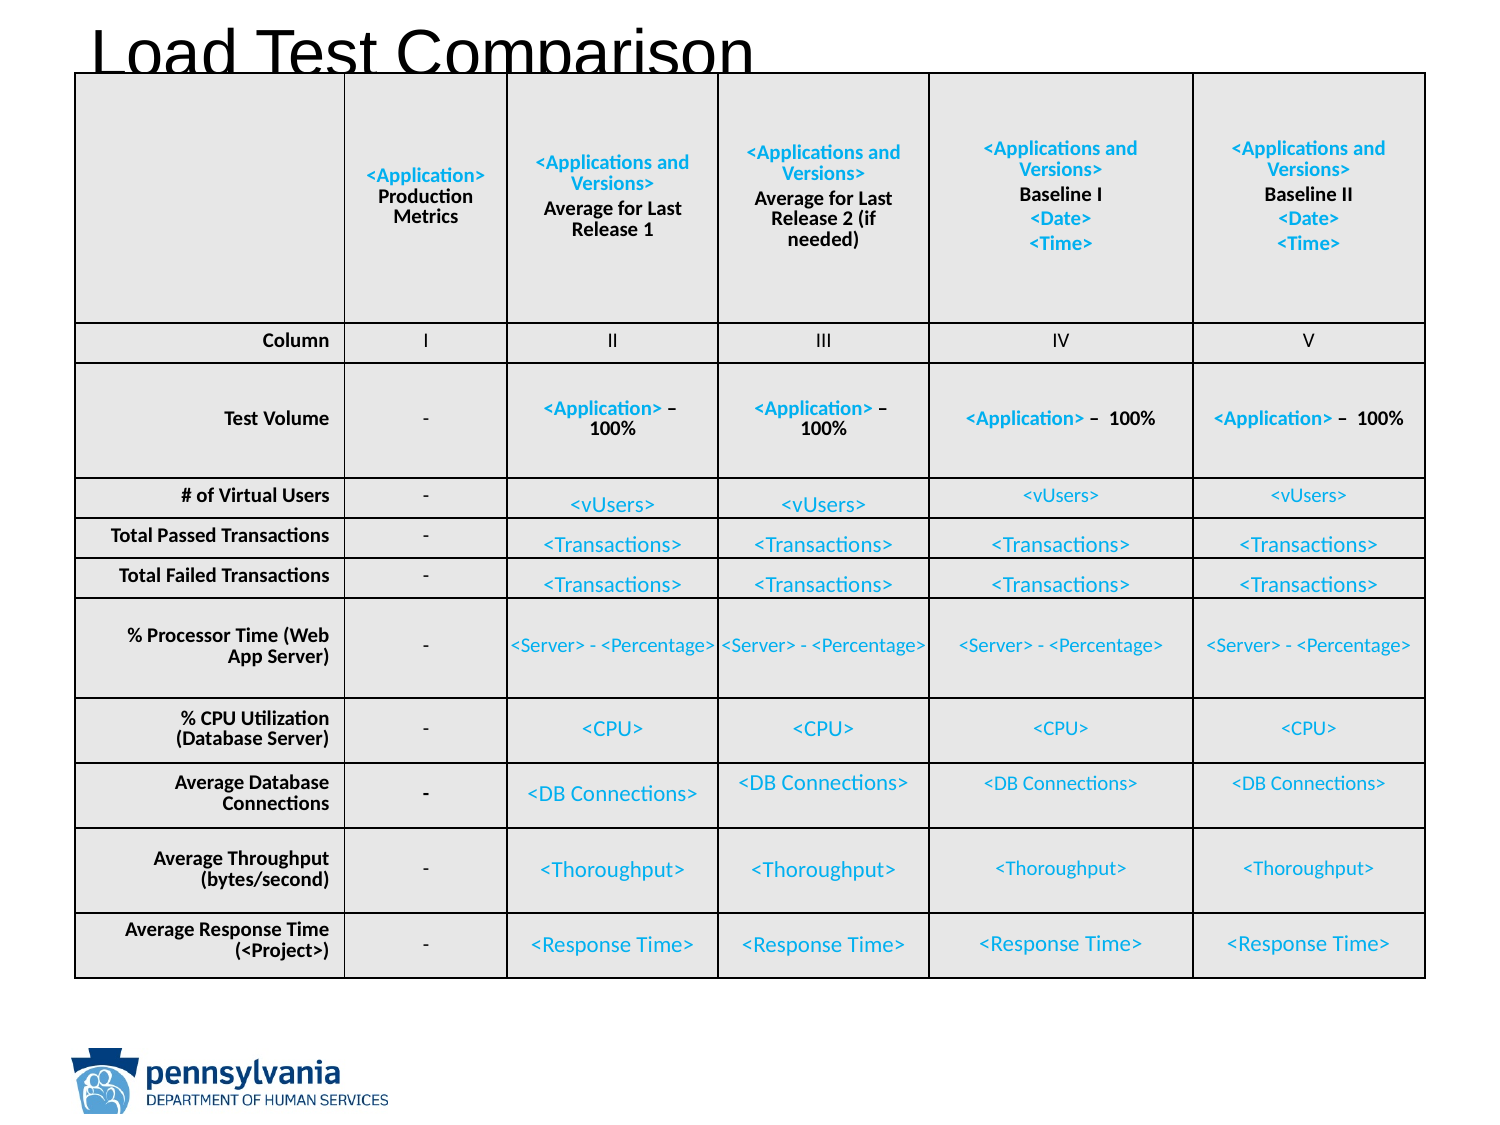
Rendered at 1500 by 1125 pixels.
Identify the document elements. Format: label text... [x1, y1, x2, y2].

table_cell <DB Connections> [930, 764, 1192, 827]
table_cell - [345, 599, 506, 697]
table_cell <Thoroughput> [930, 829, 1192, 912]
table_header <Applications and Versions> Baseline I <Date> <Time> [930, 74, 1192, 322]
table_cell Column [76, 324, 344, 362]
table_cell - [345, 829, 506, 912]
table_cell <Thoroughput> [508, 829, 717, 912]
table_cell <Application> – 100% [930, 364, 1192, 477]
table_cell Average Response Time (<Project>) [76, 914, 344, 977]
table_cell - [345, 699, 506, 762]
table_cell <Server> - <Percentage> [508, 599, 717, 697]
title Load Test Comparison [75, 24, 1425, 72]
picture [71, 1048, 388, 1114]
table_cell <Server> - <Percentage> [719, 599, 928, 697]
table_header <Application> Production Metrics [345, 74, 506, 322]
table_cell <vUsers> [508, 479, 717, 517]
table_cell <Application> – 100% [719, 364, 928, 477]
table_cell <Transactions> [719, 519, 928, 557]
table_cell <Transactions> [1194, 519, 1424, 557]
table_cell III [719, 324, 928, 362]
table_cell Total Failed Transactions [76, 559, 344, 597]
table_cell - [345, 364, 506, 477]
table_header <Applications and Versions> Average for Last Release 2 (if needed) [719, 74, 928, 322]
table_cell <CPU> [719, 699, 928, 762]
table_cell <Application> – 100% [508, 364, 717, 477]
table_cell <Server> - <Percentage> [930, 599, 1192, 697]
table_cell <Application> – 100% [1194, 364, 1424, 477]
table_cell - [345, 764, 506, 827]
table_cell <Server> - <Percentage> [1194, 599, 1424, 697]
table_cell % Processor Time (Web App Server) [76, 599, 344, 697]
table_cell <DB Connections> [508, 764, 717, 827]
table_cell <Response Time> [1194, 914, 1424, 977]
table_cell Test Volume [76, 364, 344, 477]
table_cell Average Throughput (bytes/second) [76, 829, 344, 912]
table_cell <Transactions> [930, 559, 1192, 597]
table_header <Applications and Versions> Baseline II <Date> <Time> [1194, 74, 1424, 322]
table_cell <Transactions> [508, 519, 717, 557]
table_cell <Thoroughput> [1194, 829, 1424, 912]
table_cell Average Database Connections [76, 764, 344, 827]
table_cell <vUsers> [1194, 479, 1424, 517]
table_cell <Transactions> [1194, 559, 1424, 597]
table_cell - [345, 559, 506, 597]
table_cell <Transactions> [508, 559, 717, 597]
table_cell - [345, 479, 506, 517]
table_cell <vUsers> [719, 479, 928, 517]
table_cell - [345, 519, 506, 557]
table_cell <DB Connections> [719, 764, 928, 827]
table_cell <CPU> [1194, 699, 1424, 762]
table_cell % CPU Utilization (Database Server) [76, 699, 344, 762]
table_cell - [345, 914, 506, 977]
table_cell II [508, 324, 717, 362]
table_cell # of Virtual Users [76, 479, 344, 517]
table_cell <Thoroughput> [719, 829, 928, 912]
table_cell <DB Connections> [1194, 764, 1424, 827]
table_cell Total Passed Transactions [76, 519, 344, 557]
table_cell V [1194, 324, 1424, 362]
table_header <Applications and Versions> Average for Last Release 1 [508, 74, 717, 322]
table_cell <Transactions> [930, 519, 1192, 557]
table_cell <Transactions> [719, 559, 928, 597]
table_header [76, 74, 344, 322]
table_cell <Response Time> [930, 914, 1192, 977]
table_cell <CPU> [930, 699, 1192, 762]
table_cell <CPU> [508, 699, 717, 762]
table_cell I [345, 324, 506, 362]
table_cell <Response Time> [719, 914, 928, 977]
table_cell IV [930, 324, 1192, 362]
table_cell <Response Time> [508, 914, 717, 977]
table_cell <vUsers> [930, 479, 1192, 517]
